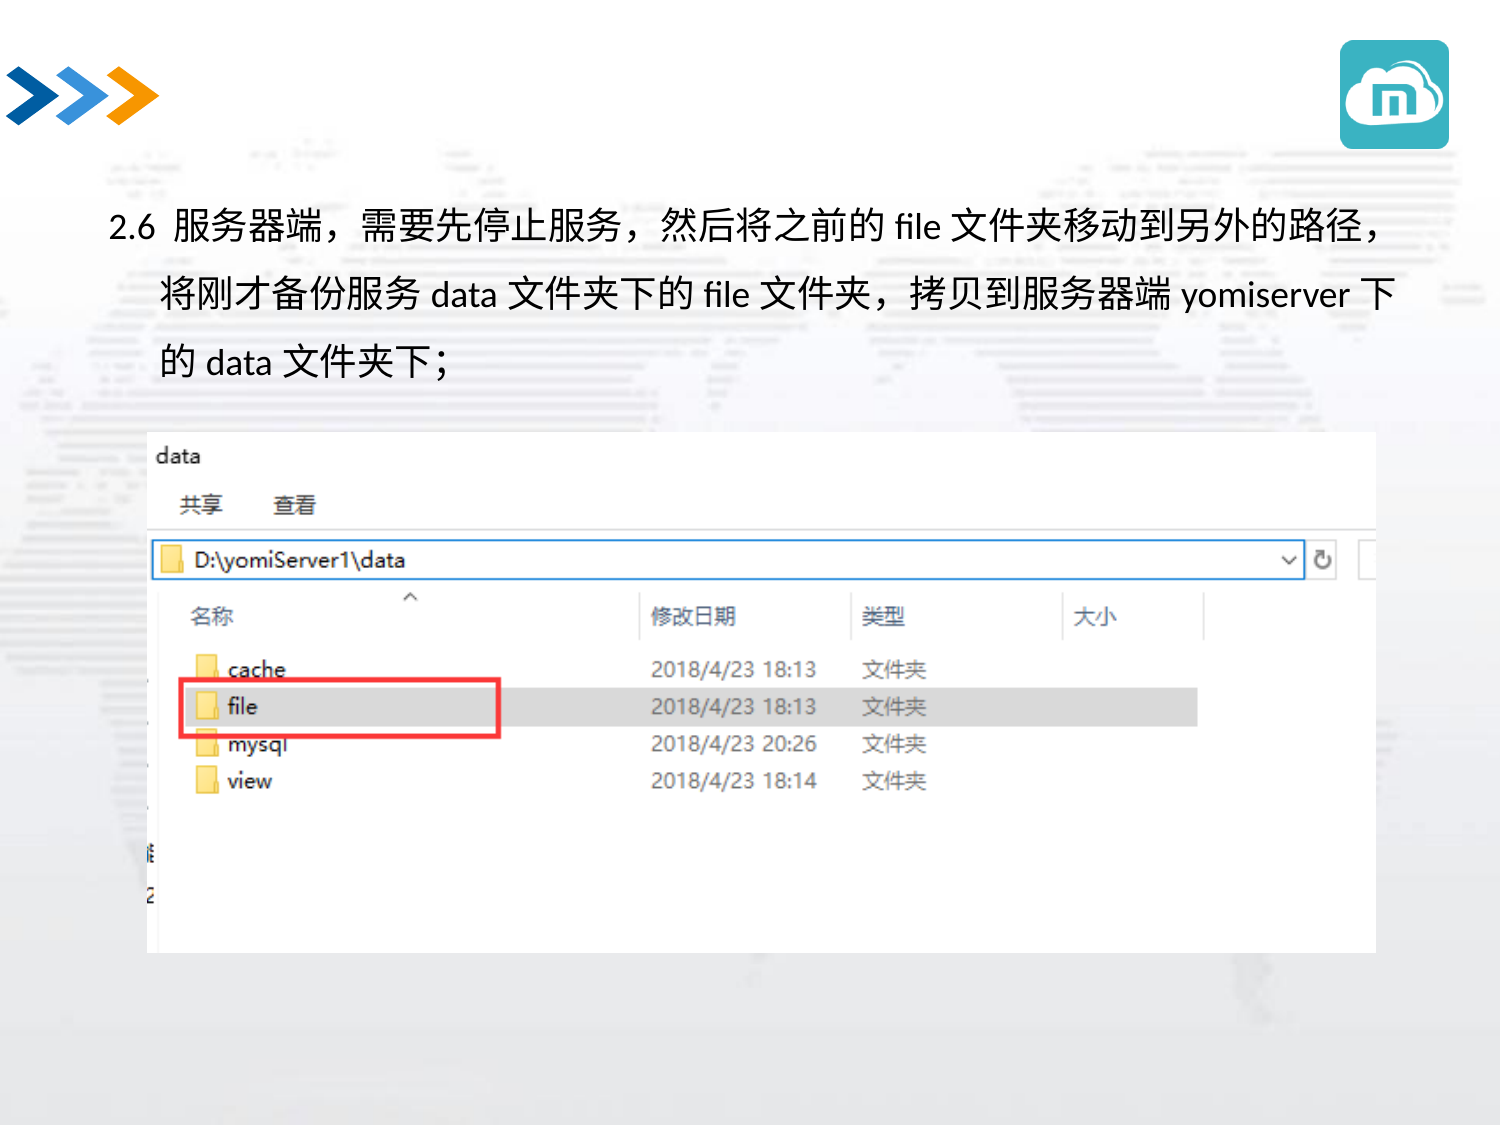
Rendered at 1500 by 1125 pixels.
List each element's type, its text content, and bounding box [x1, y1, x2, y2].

picture [0, 0, 1500, 1125]
text_box 2.6 服务器端，需要先停止服务，然后将之前的file文件夹移动到另外的路径， 将刚才备份服务data文件夹下的file文件夹，拷贝到服务器端yomiserver下 的data文件夹下； [93, 172, 1416, 390]
